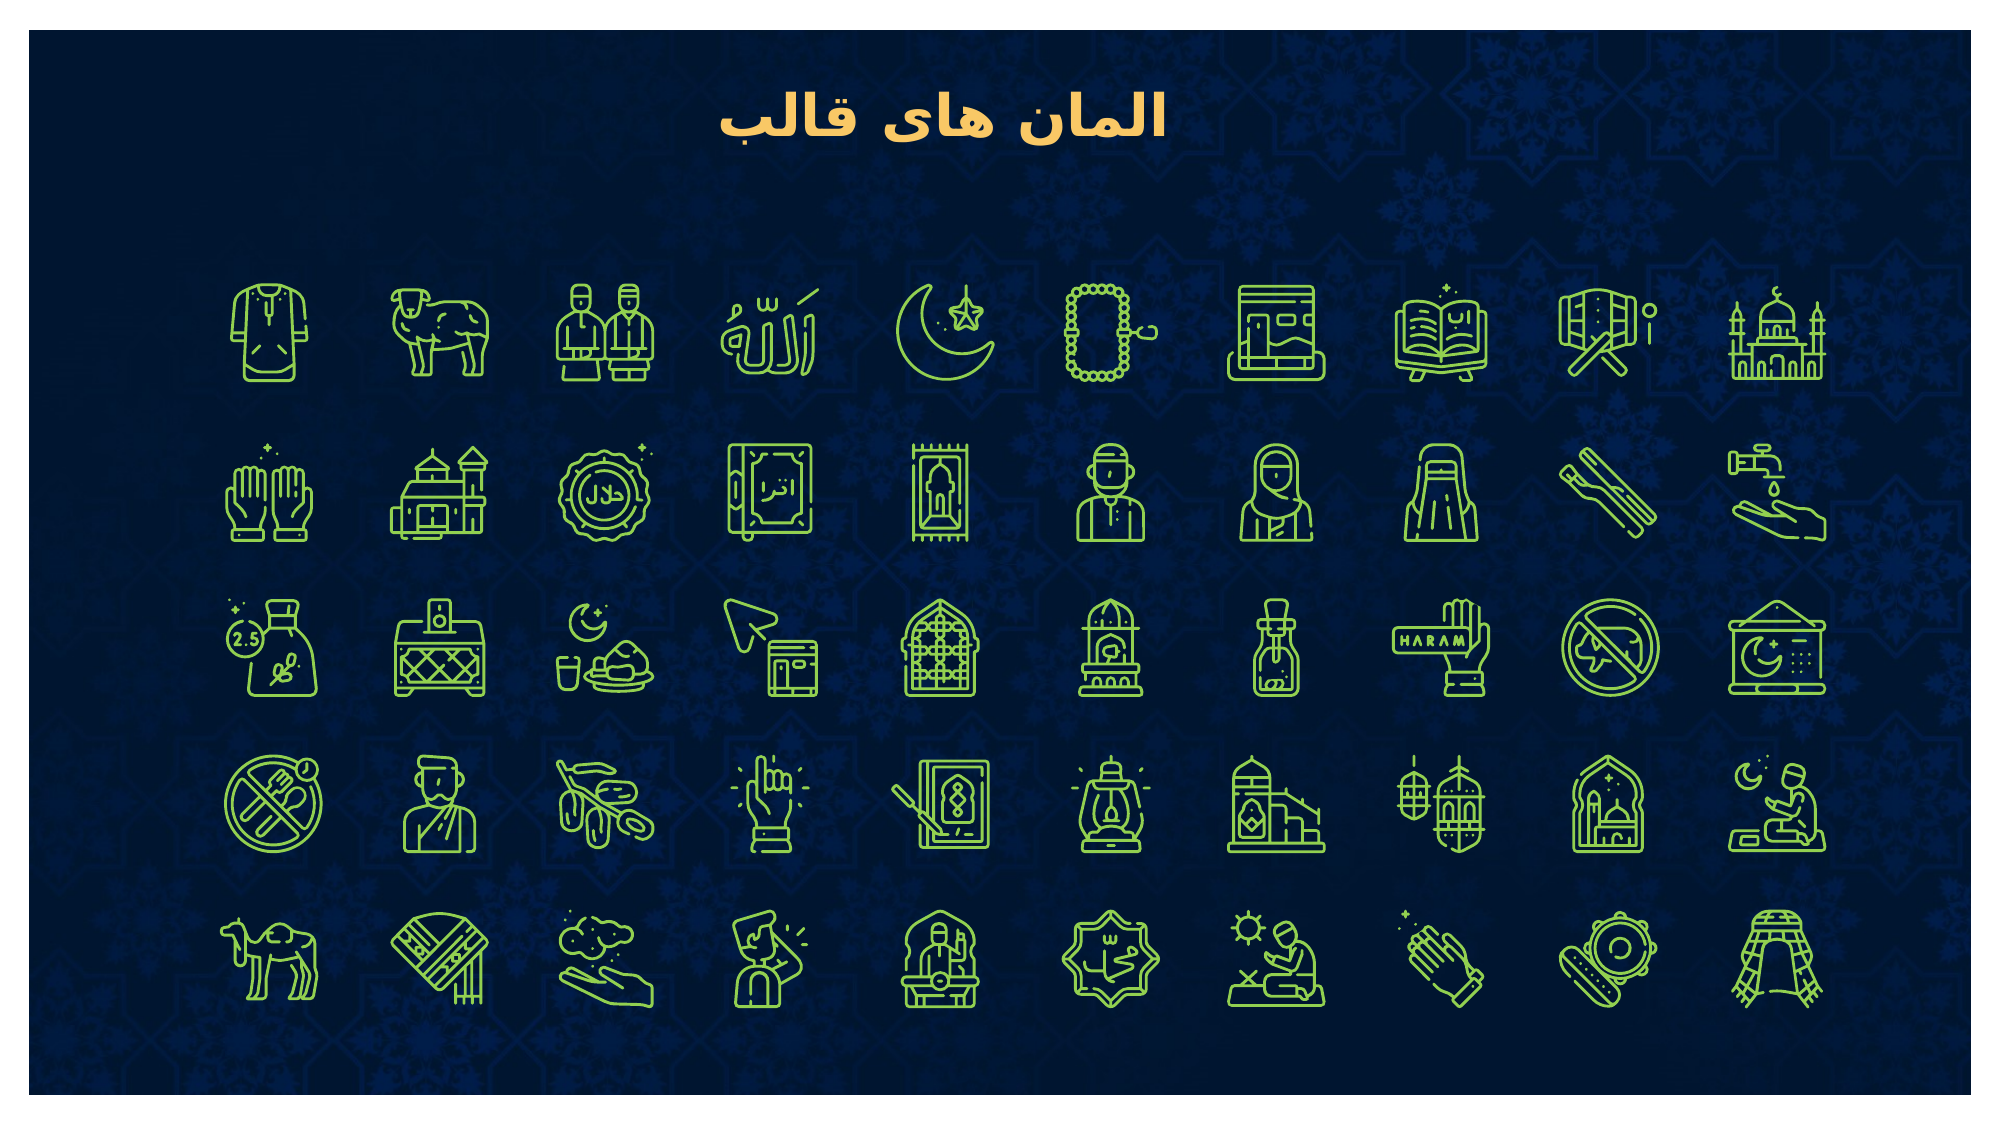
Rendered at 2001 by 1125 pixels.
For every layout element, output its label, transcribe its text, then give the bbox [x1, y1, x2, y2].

text_box [1731, 909, 1823, 1009]
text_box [1572, 754, 1644, 854]
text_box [219, 917, 319, 1001]
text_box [555, 603, 655, 693]
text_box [1391, 598, 1491, 697]
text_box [1060, 909, 1161, 1009]
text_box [1077, 598, 1145, 697]
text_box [556, 443, 654, 542]
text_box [900, 909, 980, 1009]
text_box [225, 443, 314, 542]
text_box [900, 598, 980, 697]
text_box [389, 445, 490, 540]
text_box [1076, 443, 1146, 542]
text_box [720, 288, 820, 376]
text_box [1558, 288, 1658, 377]
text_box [1070, 754, 1152, 854]
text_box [1725, 599, 1829, 695]
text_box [731, 909, 809, 1009]
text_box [890, 759, 990, 849]
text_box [722, 598, 818, 697]
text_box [1394, 283, 1488, 383]
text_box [556, 909, 654, 1009]
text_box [555, 283, 655, 382]
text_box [555, 759, 655, 850]
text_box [1397, 909, 1485, 1009]
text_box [912, 443, 969, 542]
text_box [1727, 754, 1827, 852]
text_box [1253, 598, 1300, 697]
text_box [1227, 284, 1326, 382]
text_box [393, 598, 486, 697]
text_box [1227, 754, 1326, 854]
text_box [1558, 910, 1658, 1008]
text_box [1063, 283, 1158, 382]
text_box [1556, 598, 1660, 697]
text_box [1727, 443, 1827, 542]
text_box [1727, 285, 1827, 380]
text_box المان های قالب [0, 70, 1895, 156]
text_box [403, 754, 477, 854]
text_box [729, 754, 811, 854]
picture [29, 30, 1971, 1095]
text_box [1558, 446, 1658, 539]
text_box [727, 443, 813, 542]
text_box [220, 598, 319, 697]
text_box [214, 754, 324, 854]
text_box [1239, 443, 1314, 542]
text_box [885, 283, 996, 381]
text_box [390, 912, 489, 1005]
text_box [229, 283, 309, 383]
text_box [390, 288, 489, 377]
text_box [1396, 754, 1487, 854]
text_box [1226, 909, 1327, 1007]
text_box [1403, 443, 1479, 542]
